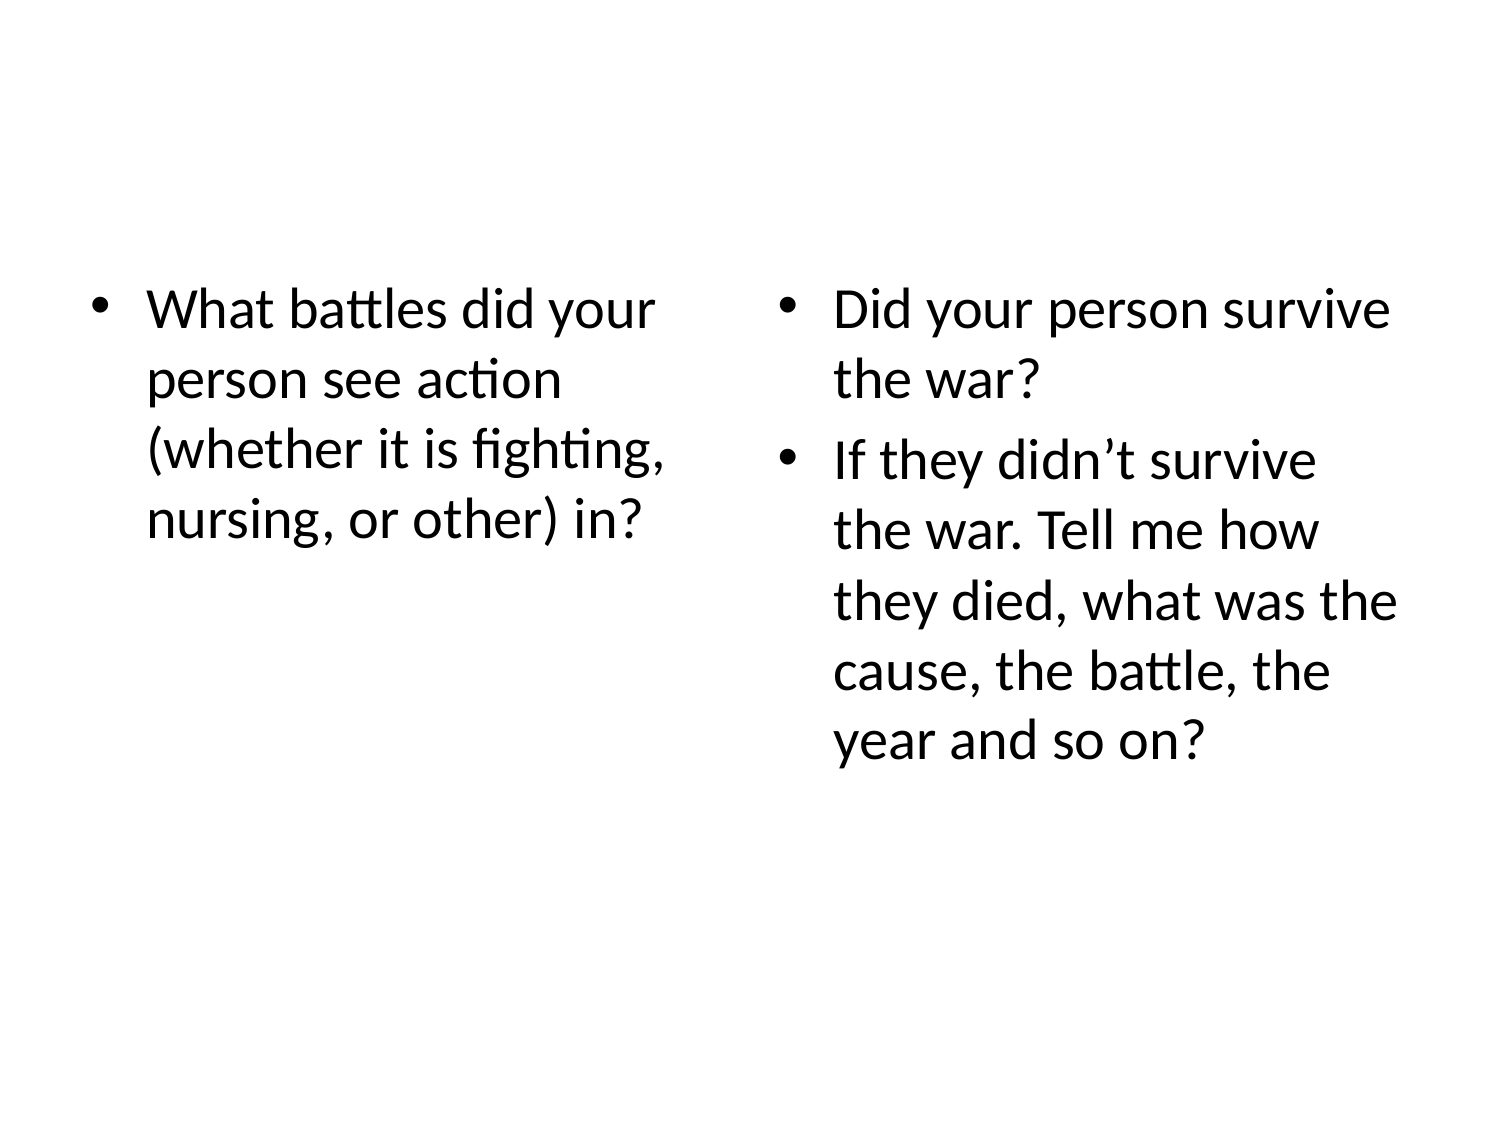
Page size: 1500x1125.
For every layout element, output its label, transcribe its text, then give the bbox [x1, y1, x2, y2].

list Did your person survive the war? If they didn’t survive the war. Tell me how they died, what was the cause, the battle, the year and so on? [762, 262, 1425, 1005]
list What battles did your person see action (whether it is fighting, nursing, or other) in? [75, 262, 738, 1005]
